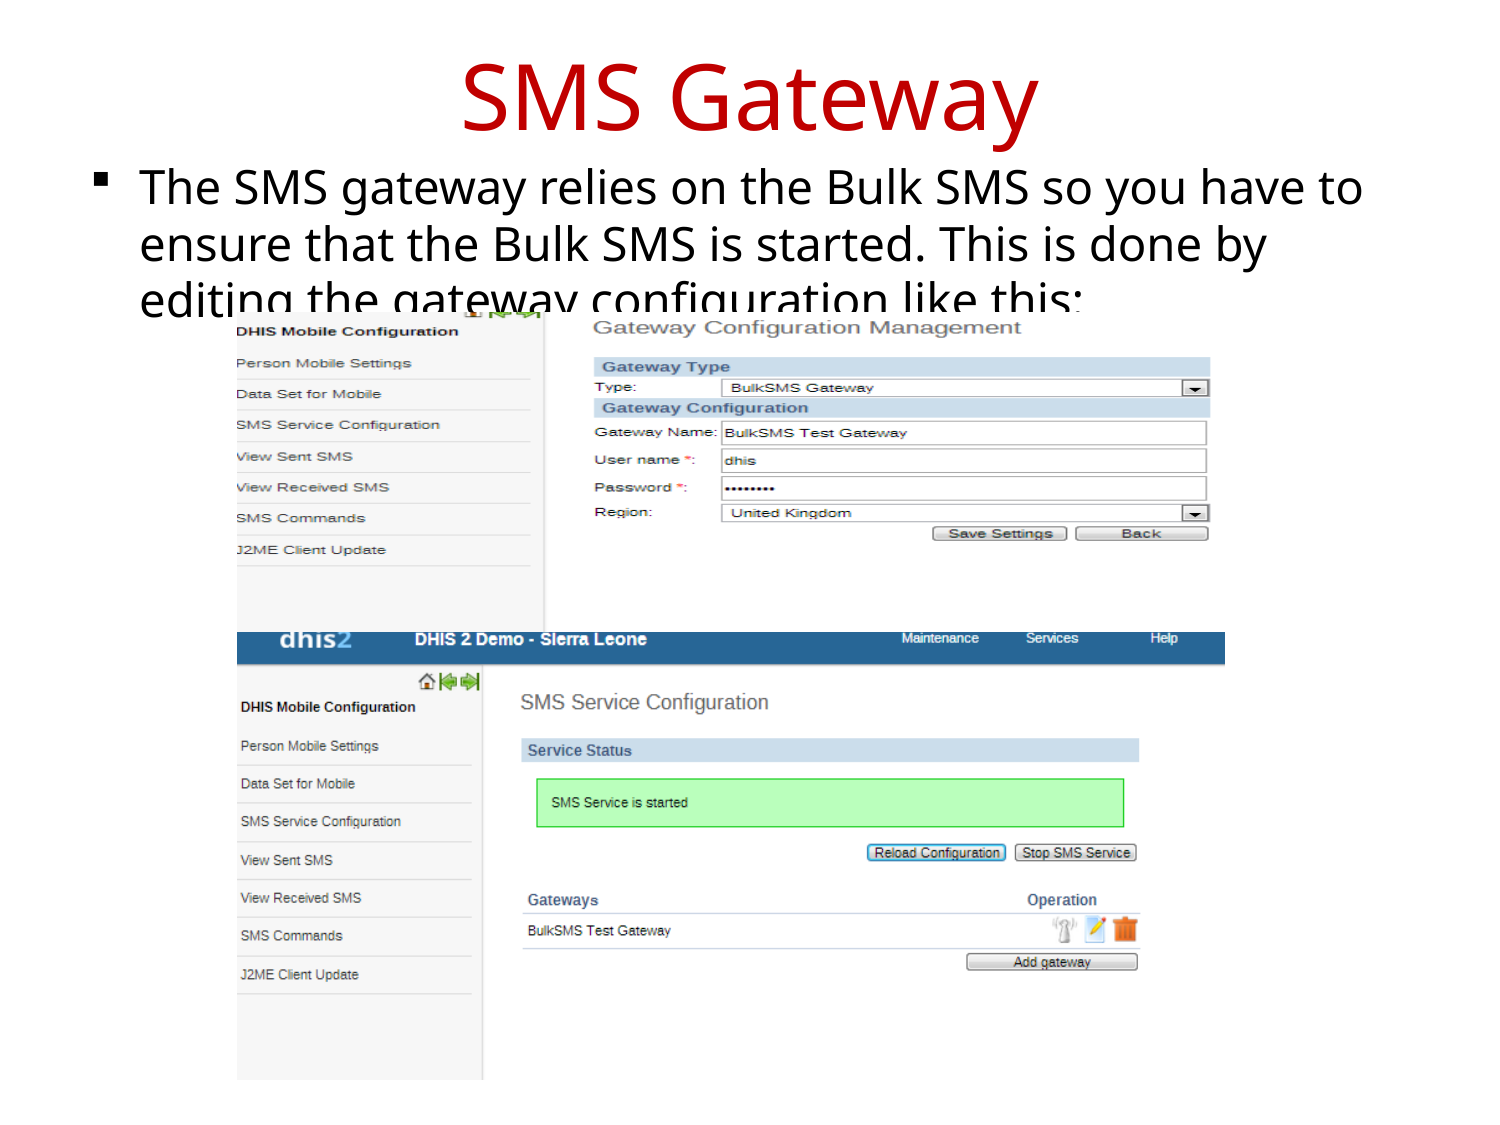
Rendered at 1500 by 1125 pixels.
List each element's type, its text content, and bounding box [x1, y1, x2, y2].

list The SMS gateway relies on the Bulk SMS so you have to ensure that the Bulk SMS is started. This is done by editing the gateway configuration like this: [75, 149, 1425, 338]
picture [237, 312, 1363, 1080]
title SMS Gateway [75, 0, 1425, 149]
